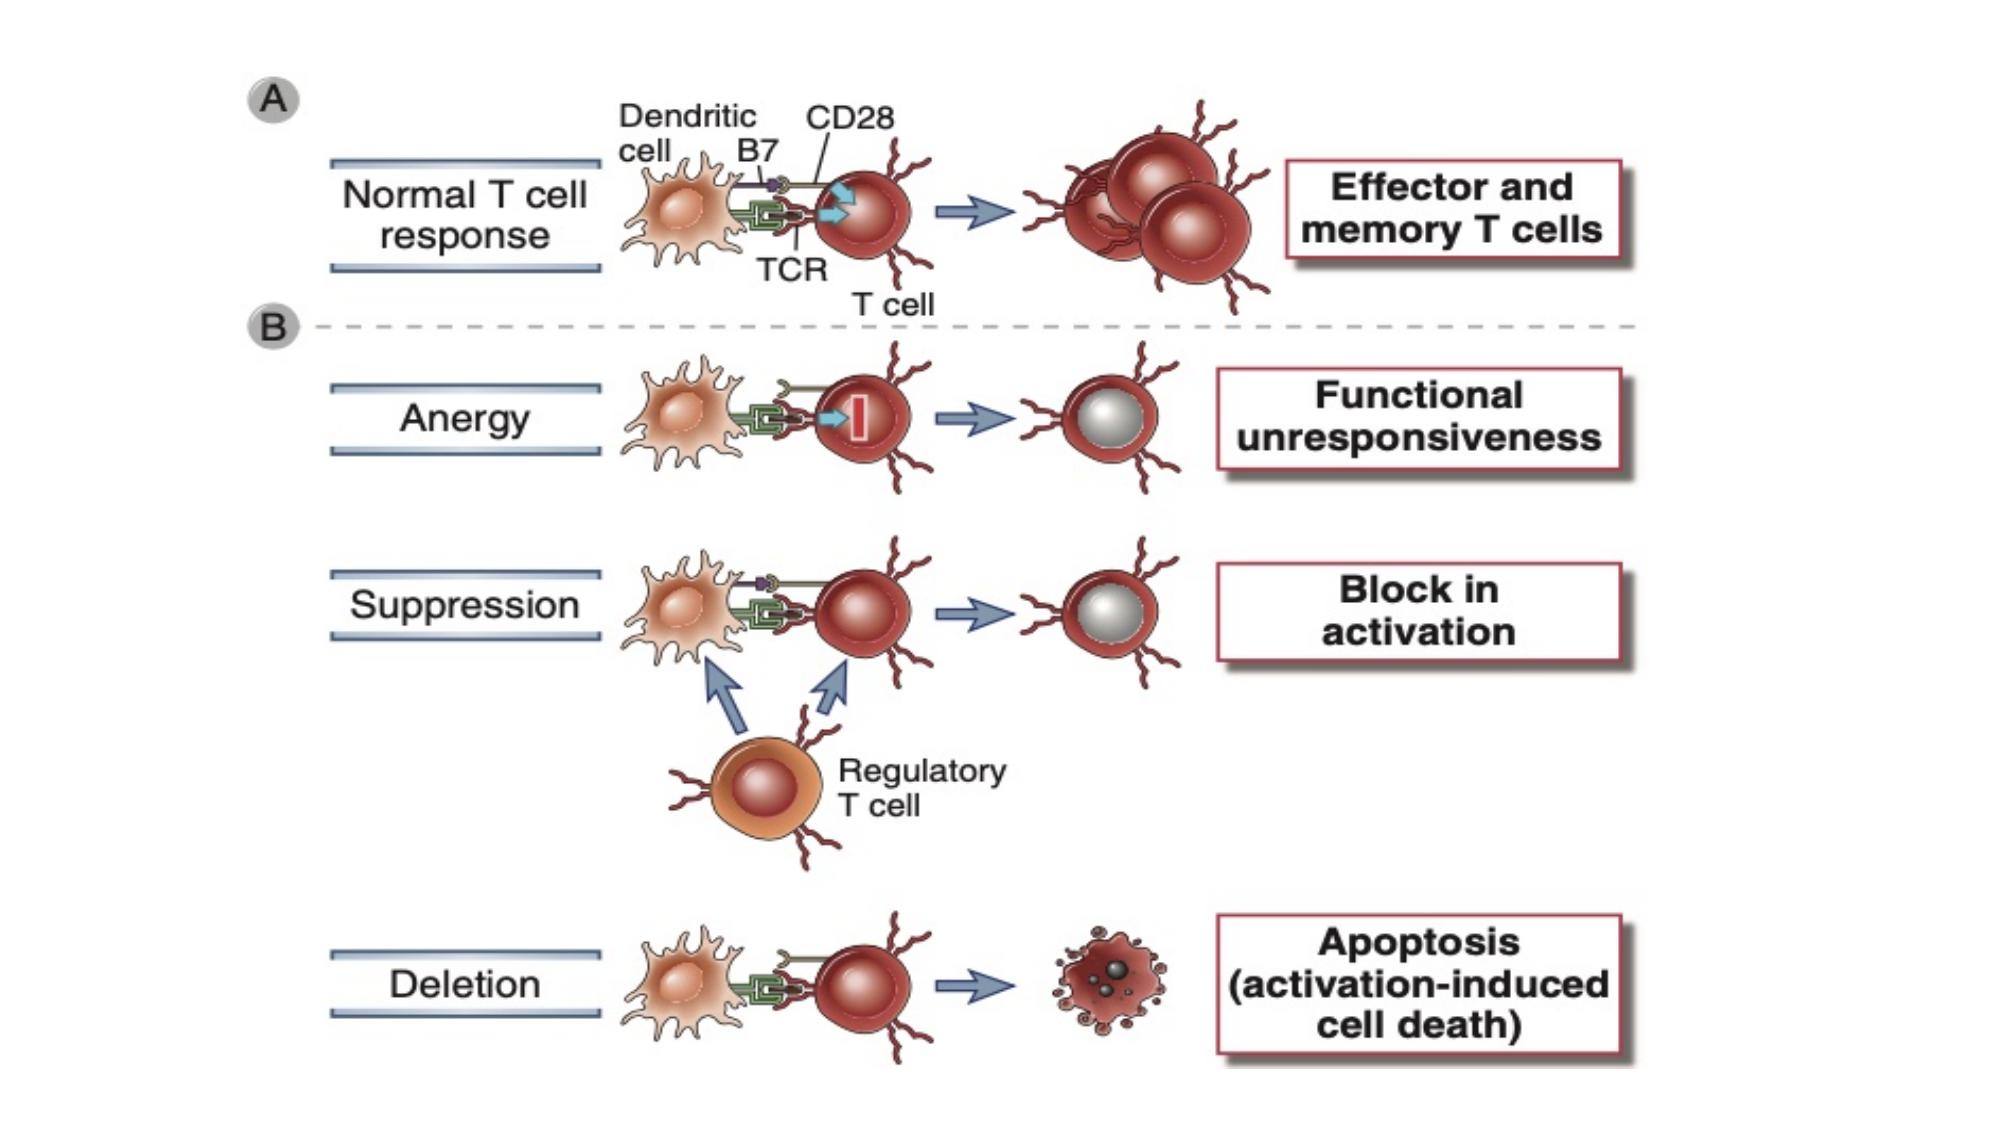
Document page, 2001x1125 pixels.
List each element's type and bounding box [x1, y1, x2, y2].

list [224, 56, 1776, 1069]
